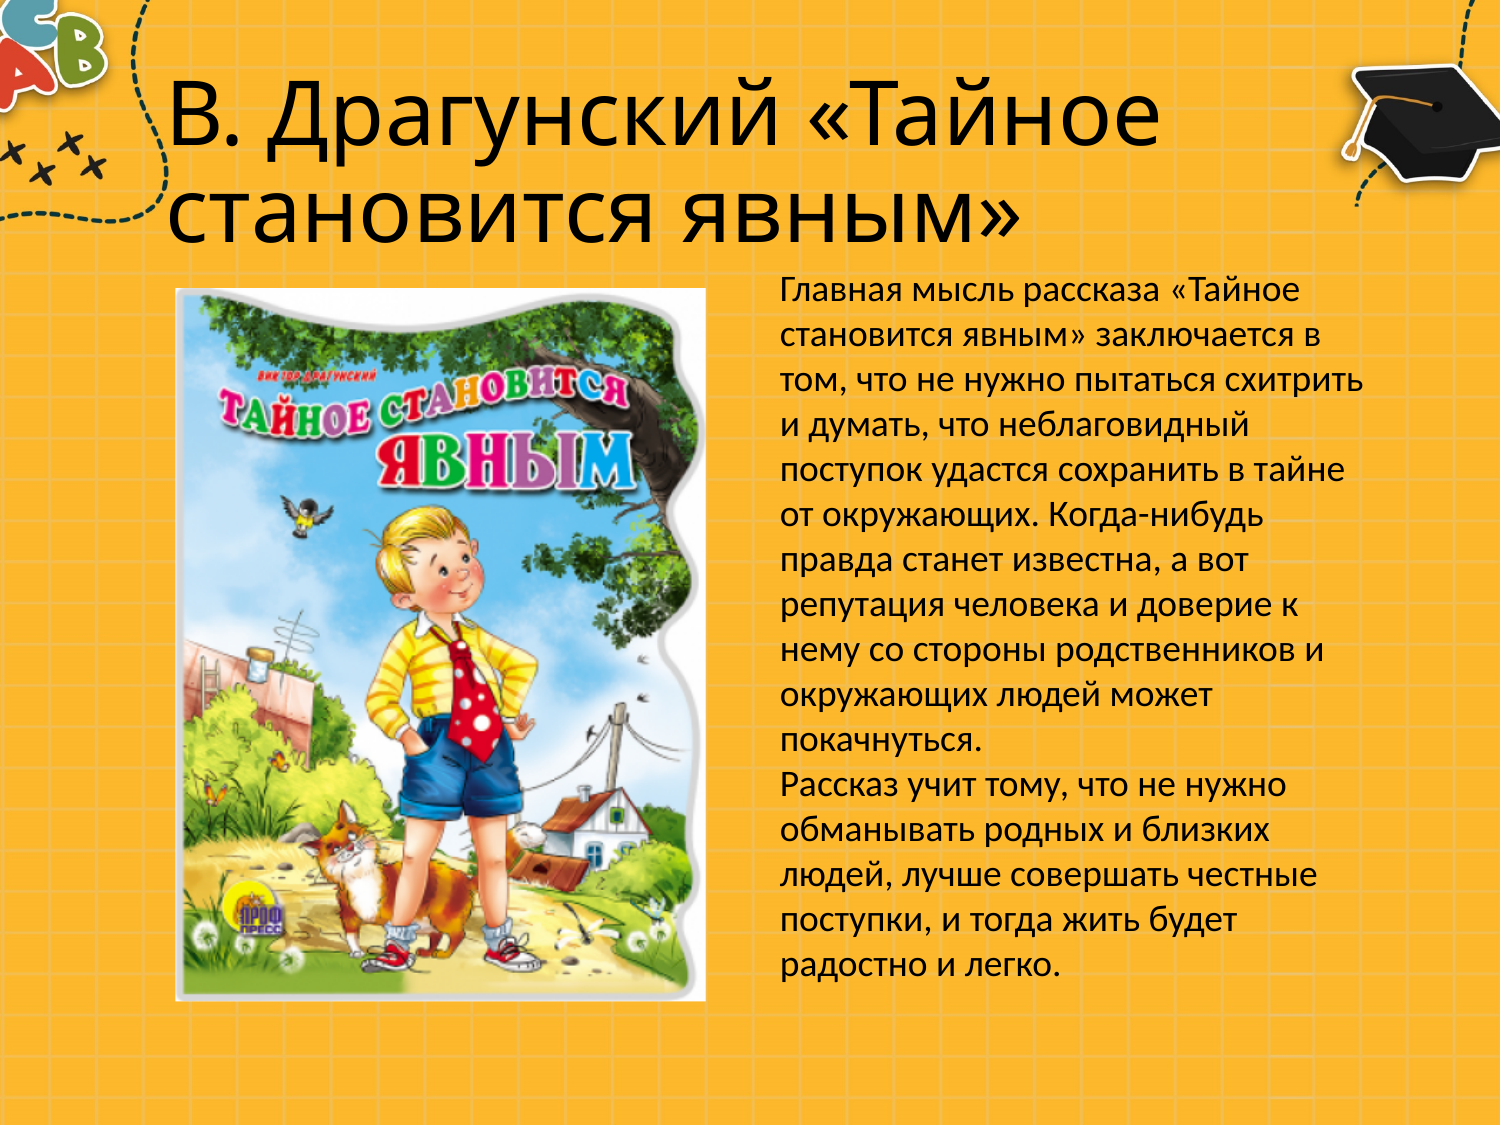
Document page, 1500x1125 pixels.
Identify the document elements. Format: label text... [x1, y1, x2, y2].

title В. Драгунский «Тайное становится явным» [150, 60, 1500, 271]
text_box Главная мысль рассказа «Тайное становится явным» заключается в том, что не нужно пытаться схитрить и думать, что неблаговидный поступок удастся сохранить в тайне от окружающих. Когда-нибудь правда станет известна, а вот репутация человека и доверие к нему со стороны родственников и окружающих людей может покачнуться. Рассказ учит тому, что не нужно обманывать родных и близких людей, лучше совершать честные поступки, и тогда жить будет радостно и легко. [764, 257, 1395, 1037]
picture [0, 0, 1500, 1125]
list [84, 288, 799, 1003]
